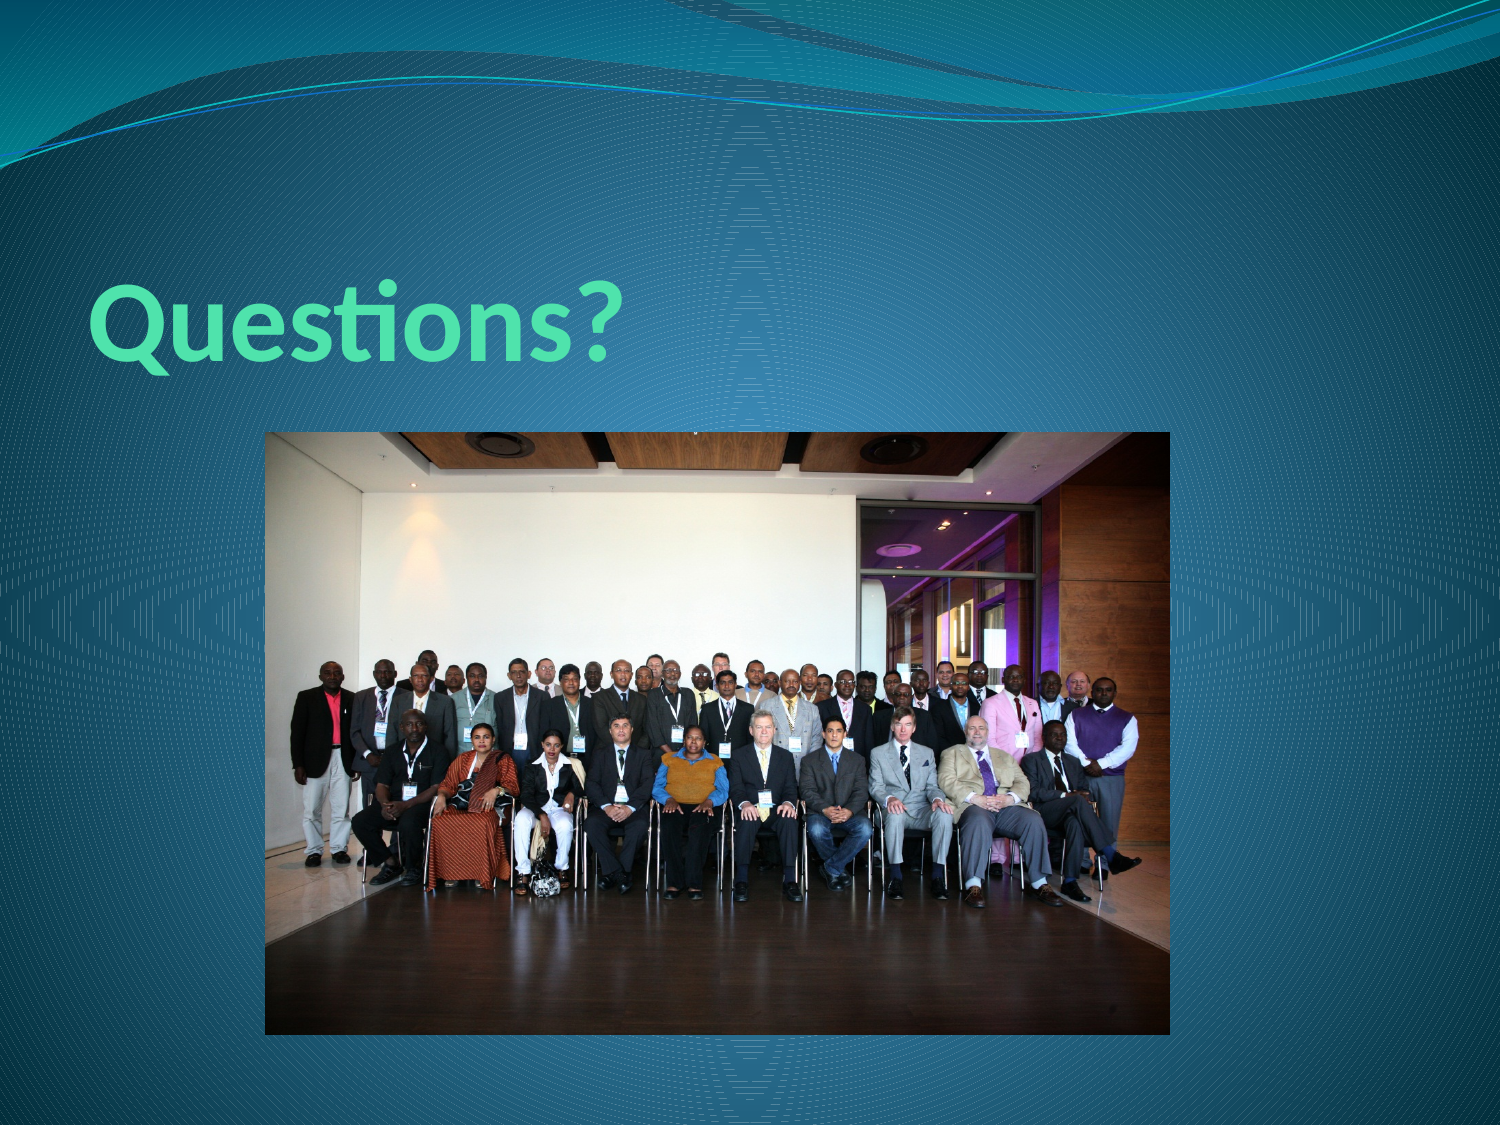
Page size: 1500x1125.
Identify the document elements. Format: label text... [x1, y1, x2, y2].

title Questions? [86, 216, 1362, 386]
picture [265, 432, 1170, 1036]
